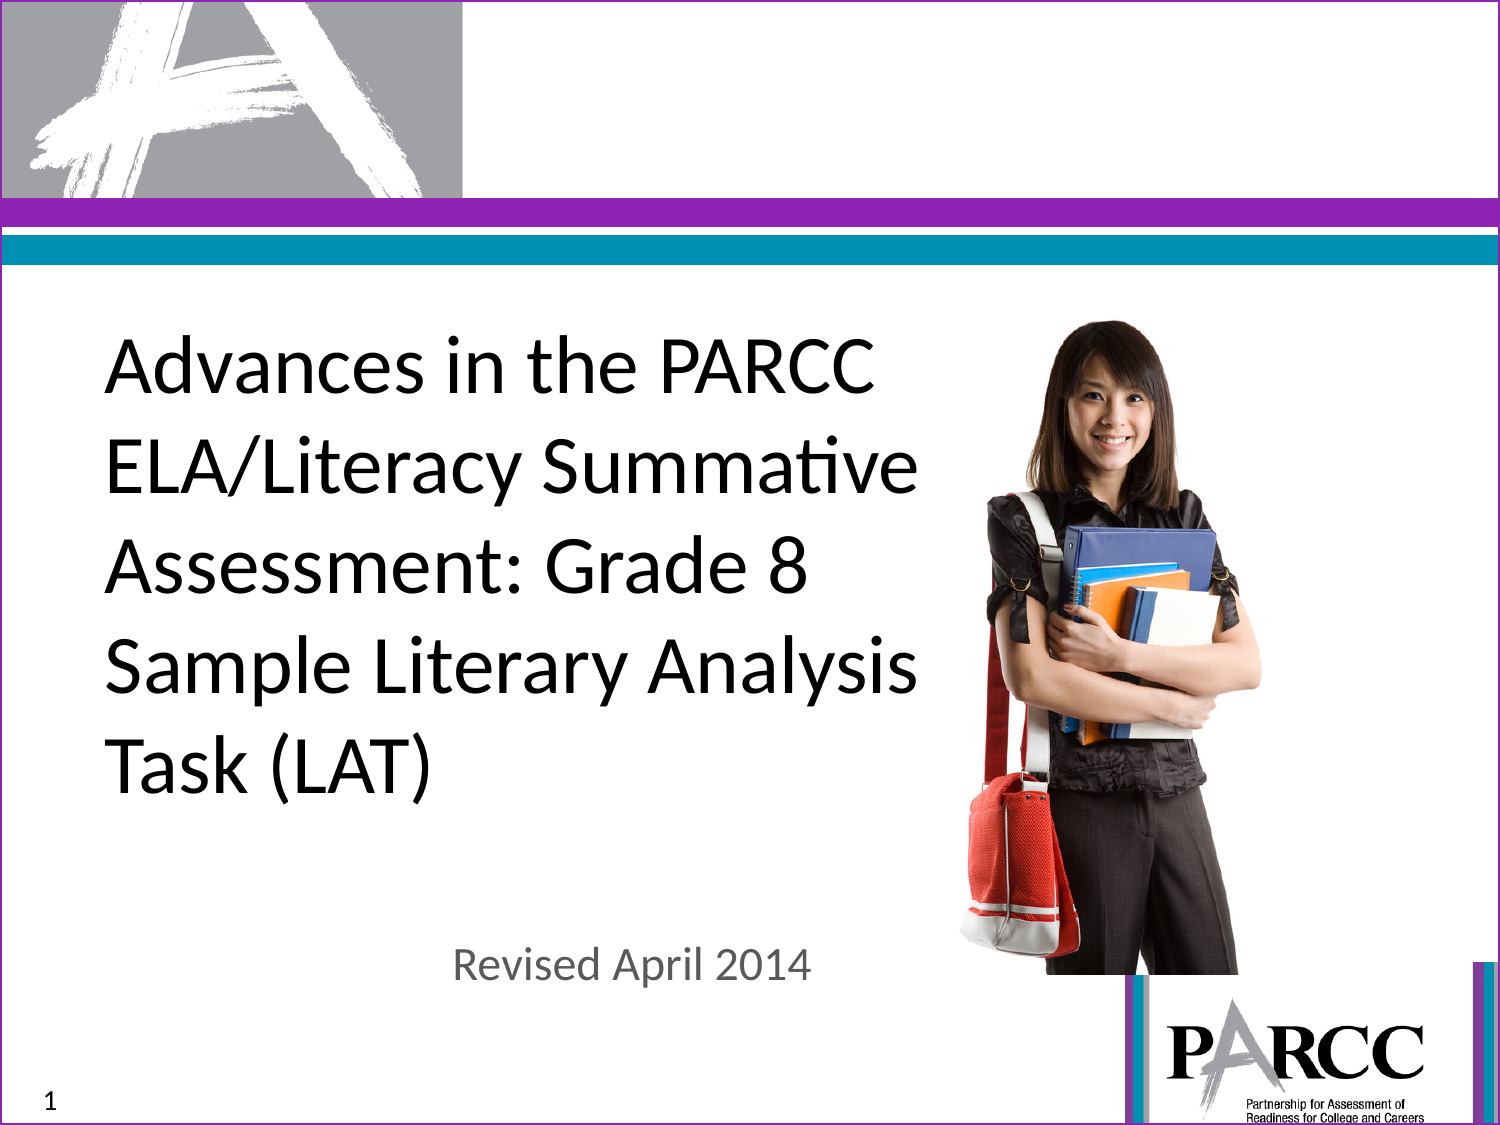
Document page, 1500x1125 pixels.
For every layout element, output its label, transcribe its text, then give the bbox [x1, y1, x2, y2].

list Revised April 2014 [437, 925, 995, 1078]
picture [2, 2, 463, 198]
title Advances in the PARCC ELA/Literacy Summative Assessment: Grade 8 Sample Literary Analysis Task (LAT) [62, 362, 944, 759]
picture [949, 274, 1483, 1123]
slide_number 1 [0, 1077, 100, 1125]
